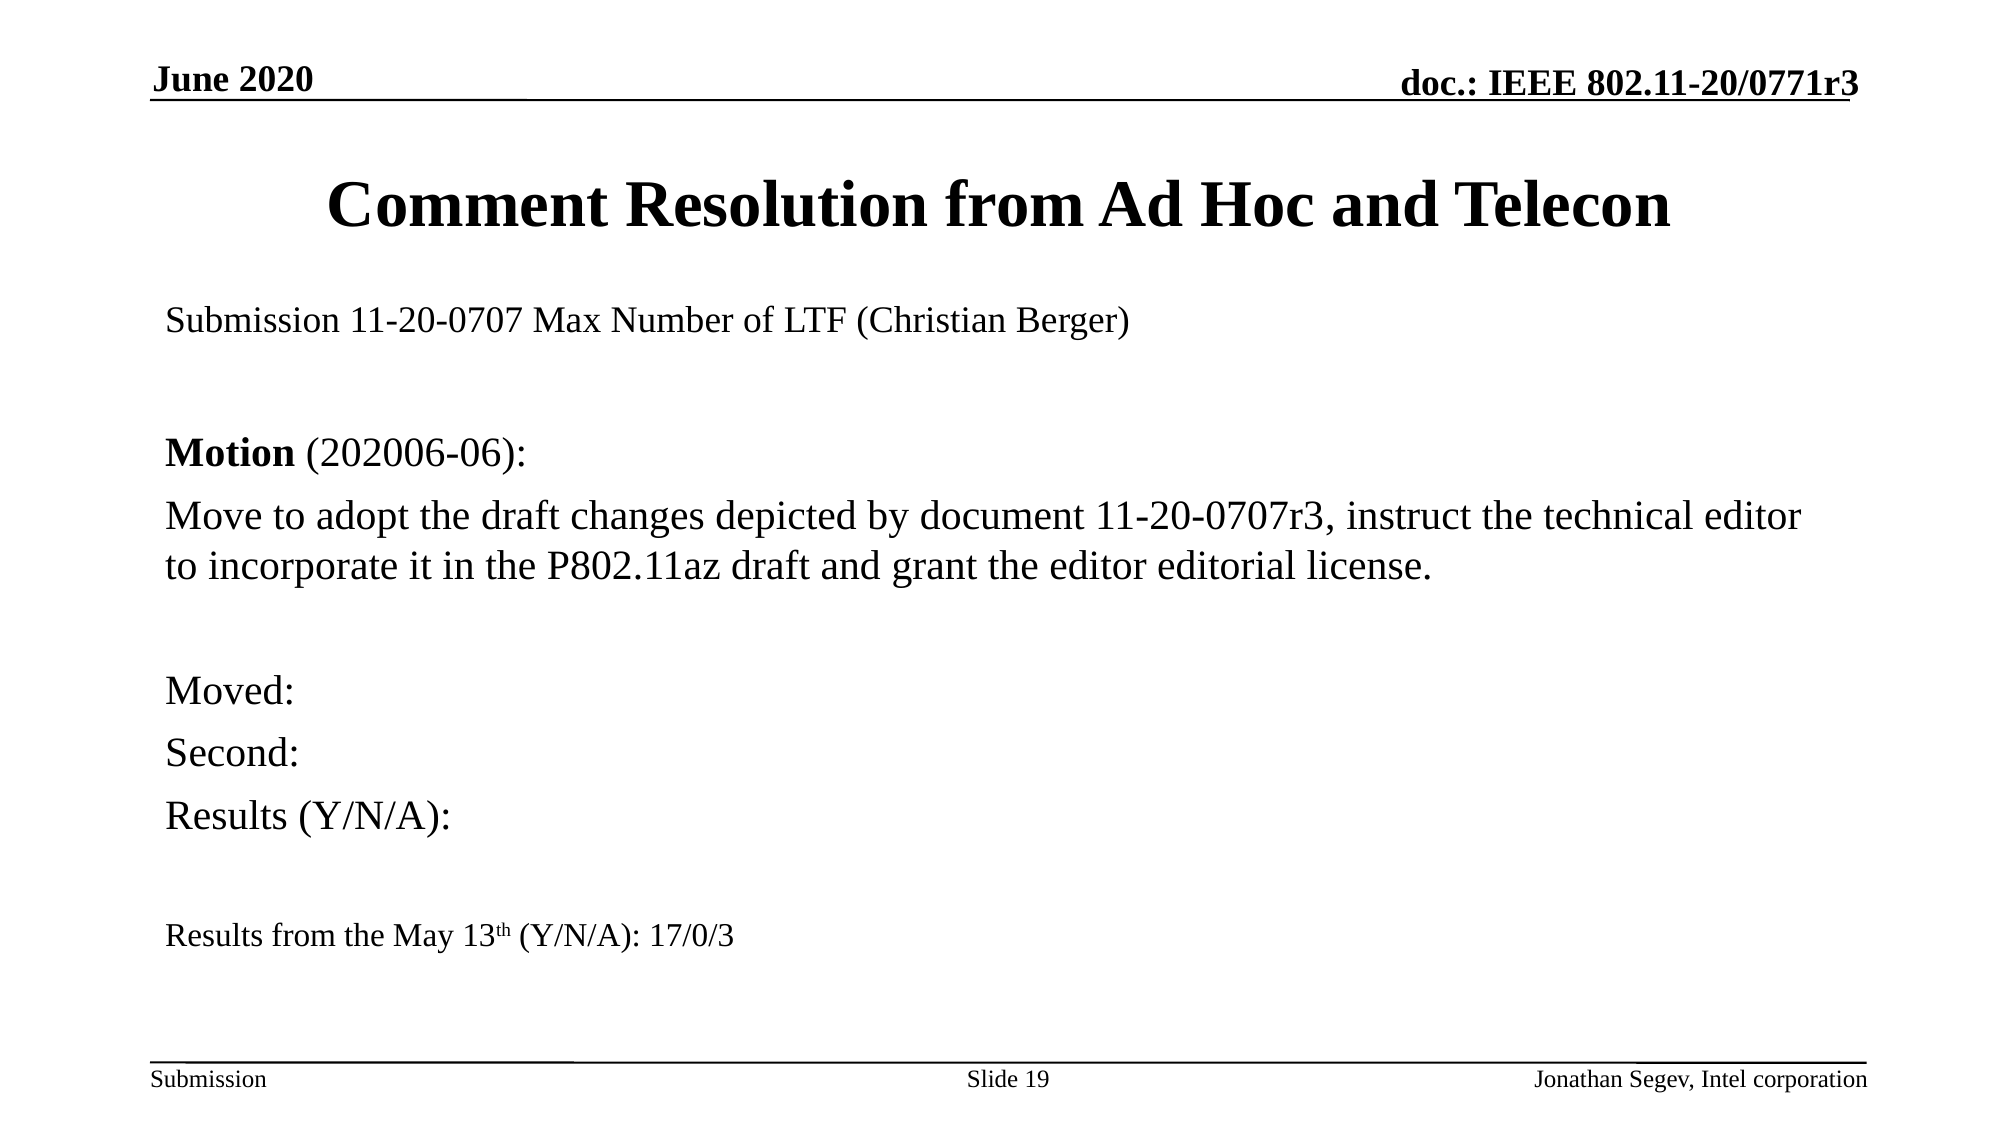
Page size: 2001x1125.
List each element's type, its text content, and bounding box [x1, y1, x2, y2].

list Submission 11-20-0707 Max Number of LTF (Christian Berger) Motion (202006-06): Move to adopt the draft changes depicted by document 11-20-0707r3, instruct the technical editor to incorporate it in the P802.11az draft and grant the editor editorial license. Moved: Second: Results (Y/N/A): Results from the May 13th (Y/N/A): 17/0/3 [149, 286, 1850, 1000]
title Comment Resolution from Ad Hoc and Telecon [149, 112, 1850, 286]
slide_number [152, 54, 563, 100]
footer Jonathan Segev, Intel corporation [1171, 1061, 1869, 1093]
slide_number Slide 19 [950, 1061, 1067, 1123]
